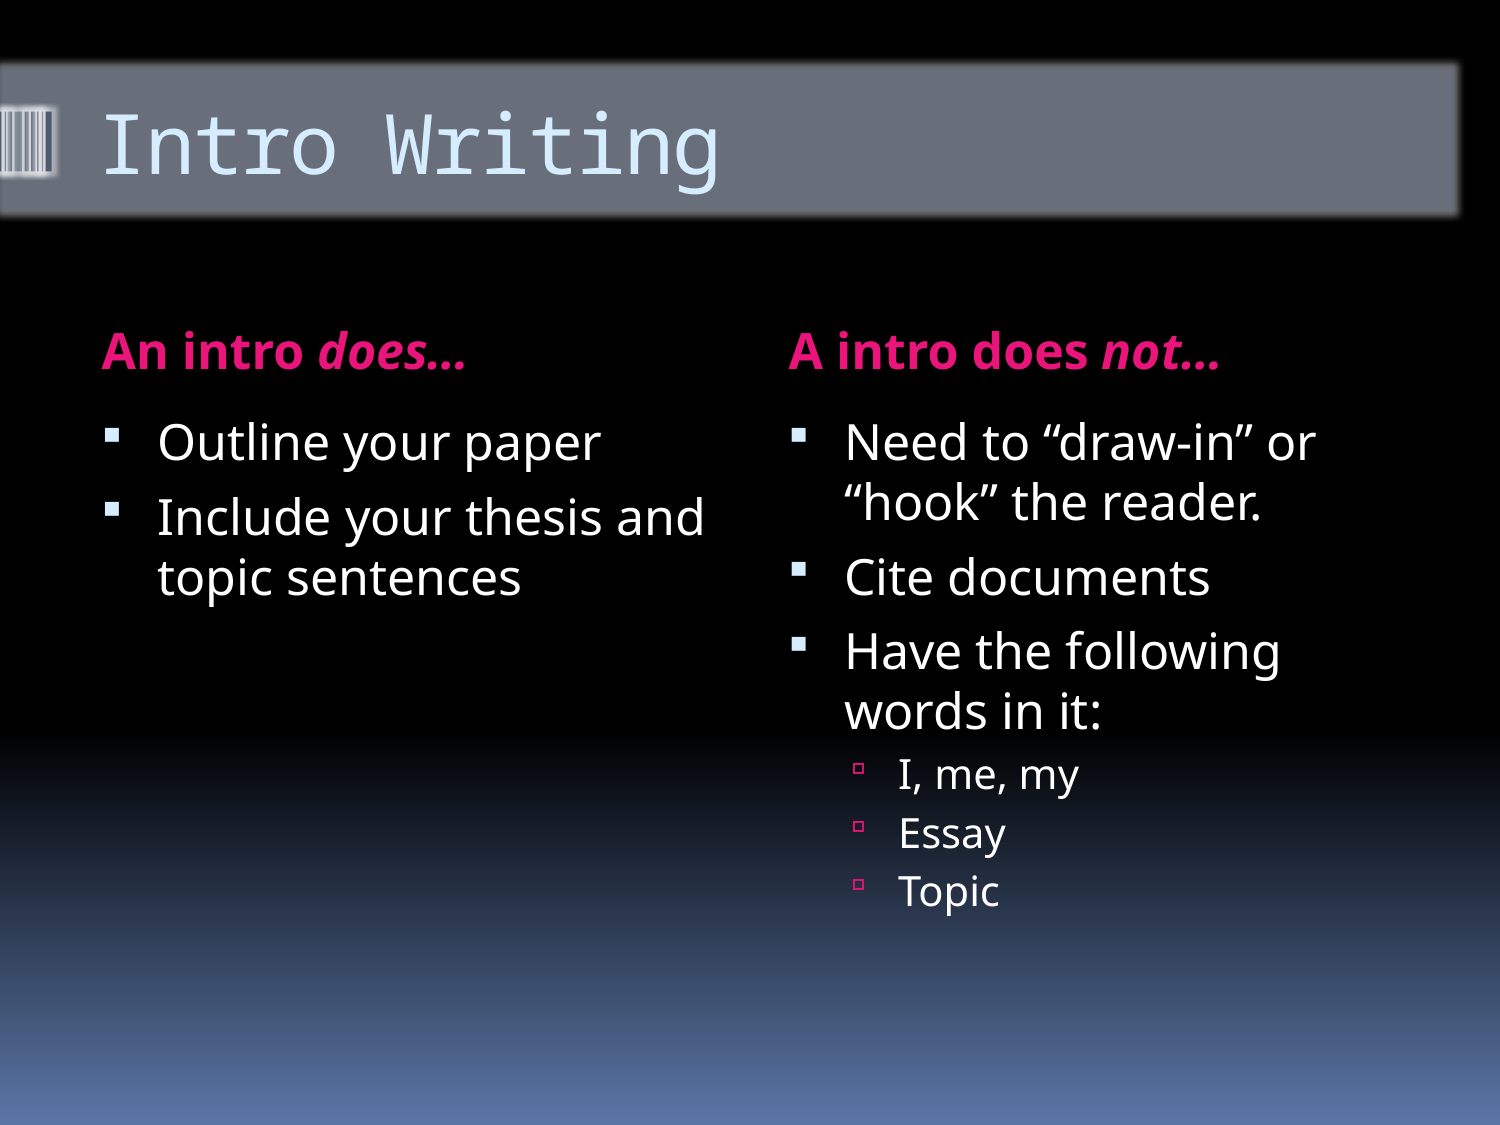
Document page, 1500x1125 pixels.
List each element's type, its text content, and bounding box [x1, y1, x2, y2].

list Outline your paper Include your thesis and topic sentences [75, 403, 738, 1053]
title Intro Writing [82, 83, 1358, 234]
list A intro does not… [761, 296, 1425, 402]
list An intro does… [75, 296, 738, 402]
list Need to “draw-in” or “hook” the reader. Cite documents Have the following words in it: I, me, my Essay Topic [761, 403, 1425, 1053]
